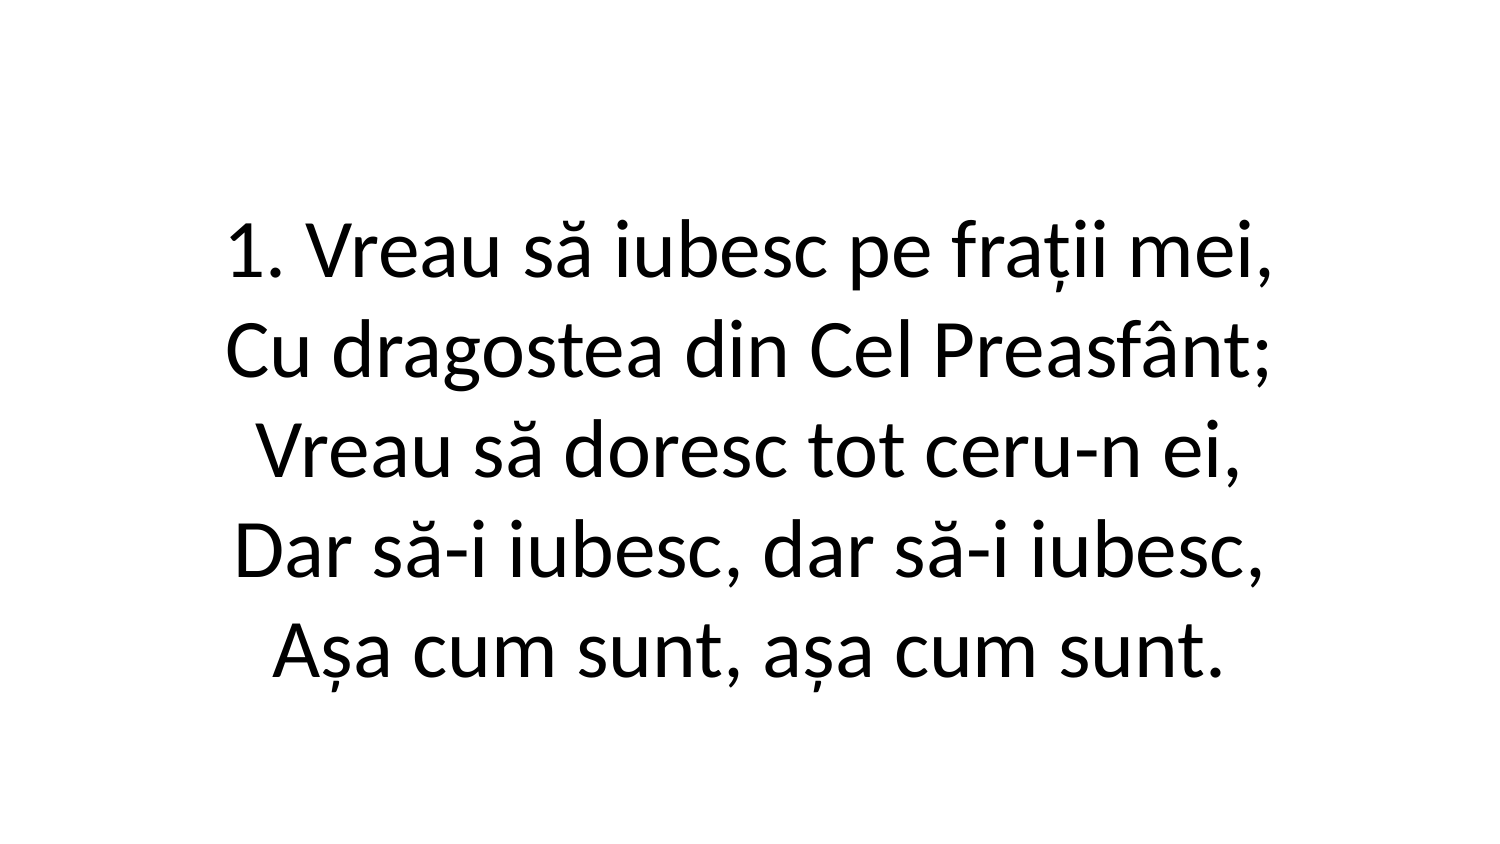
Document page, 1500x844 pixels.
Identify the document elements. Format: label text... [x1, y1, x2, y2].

text_box 1. Vreau să iubesc pe frații mei, Cu dragostea din Cel Preasfânt; Vreau să doresc tot ceru-n ei, Dar să-i iubesc, dar să-i iubesc, Așa cum sunt, așa cum sunt. [208, 142, 1292, 702]
